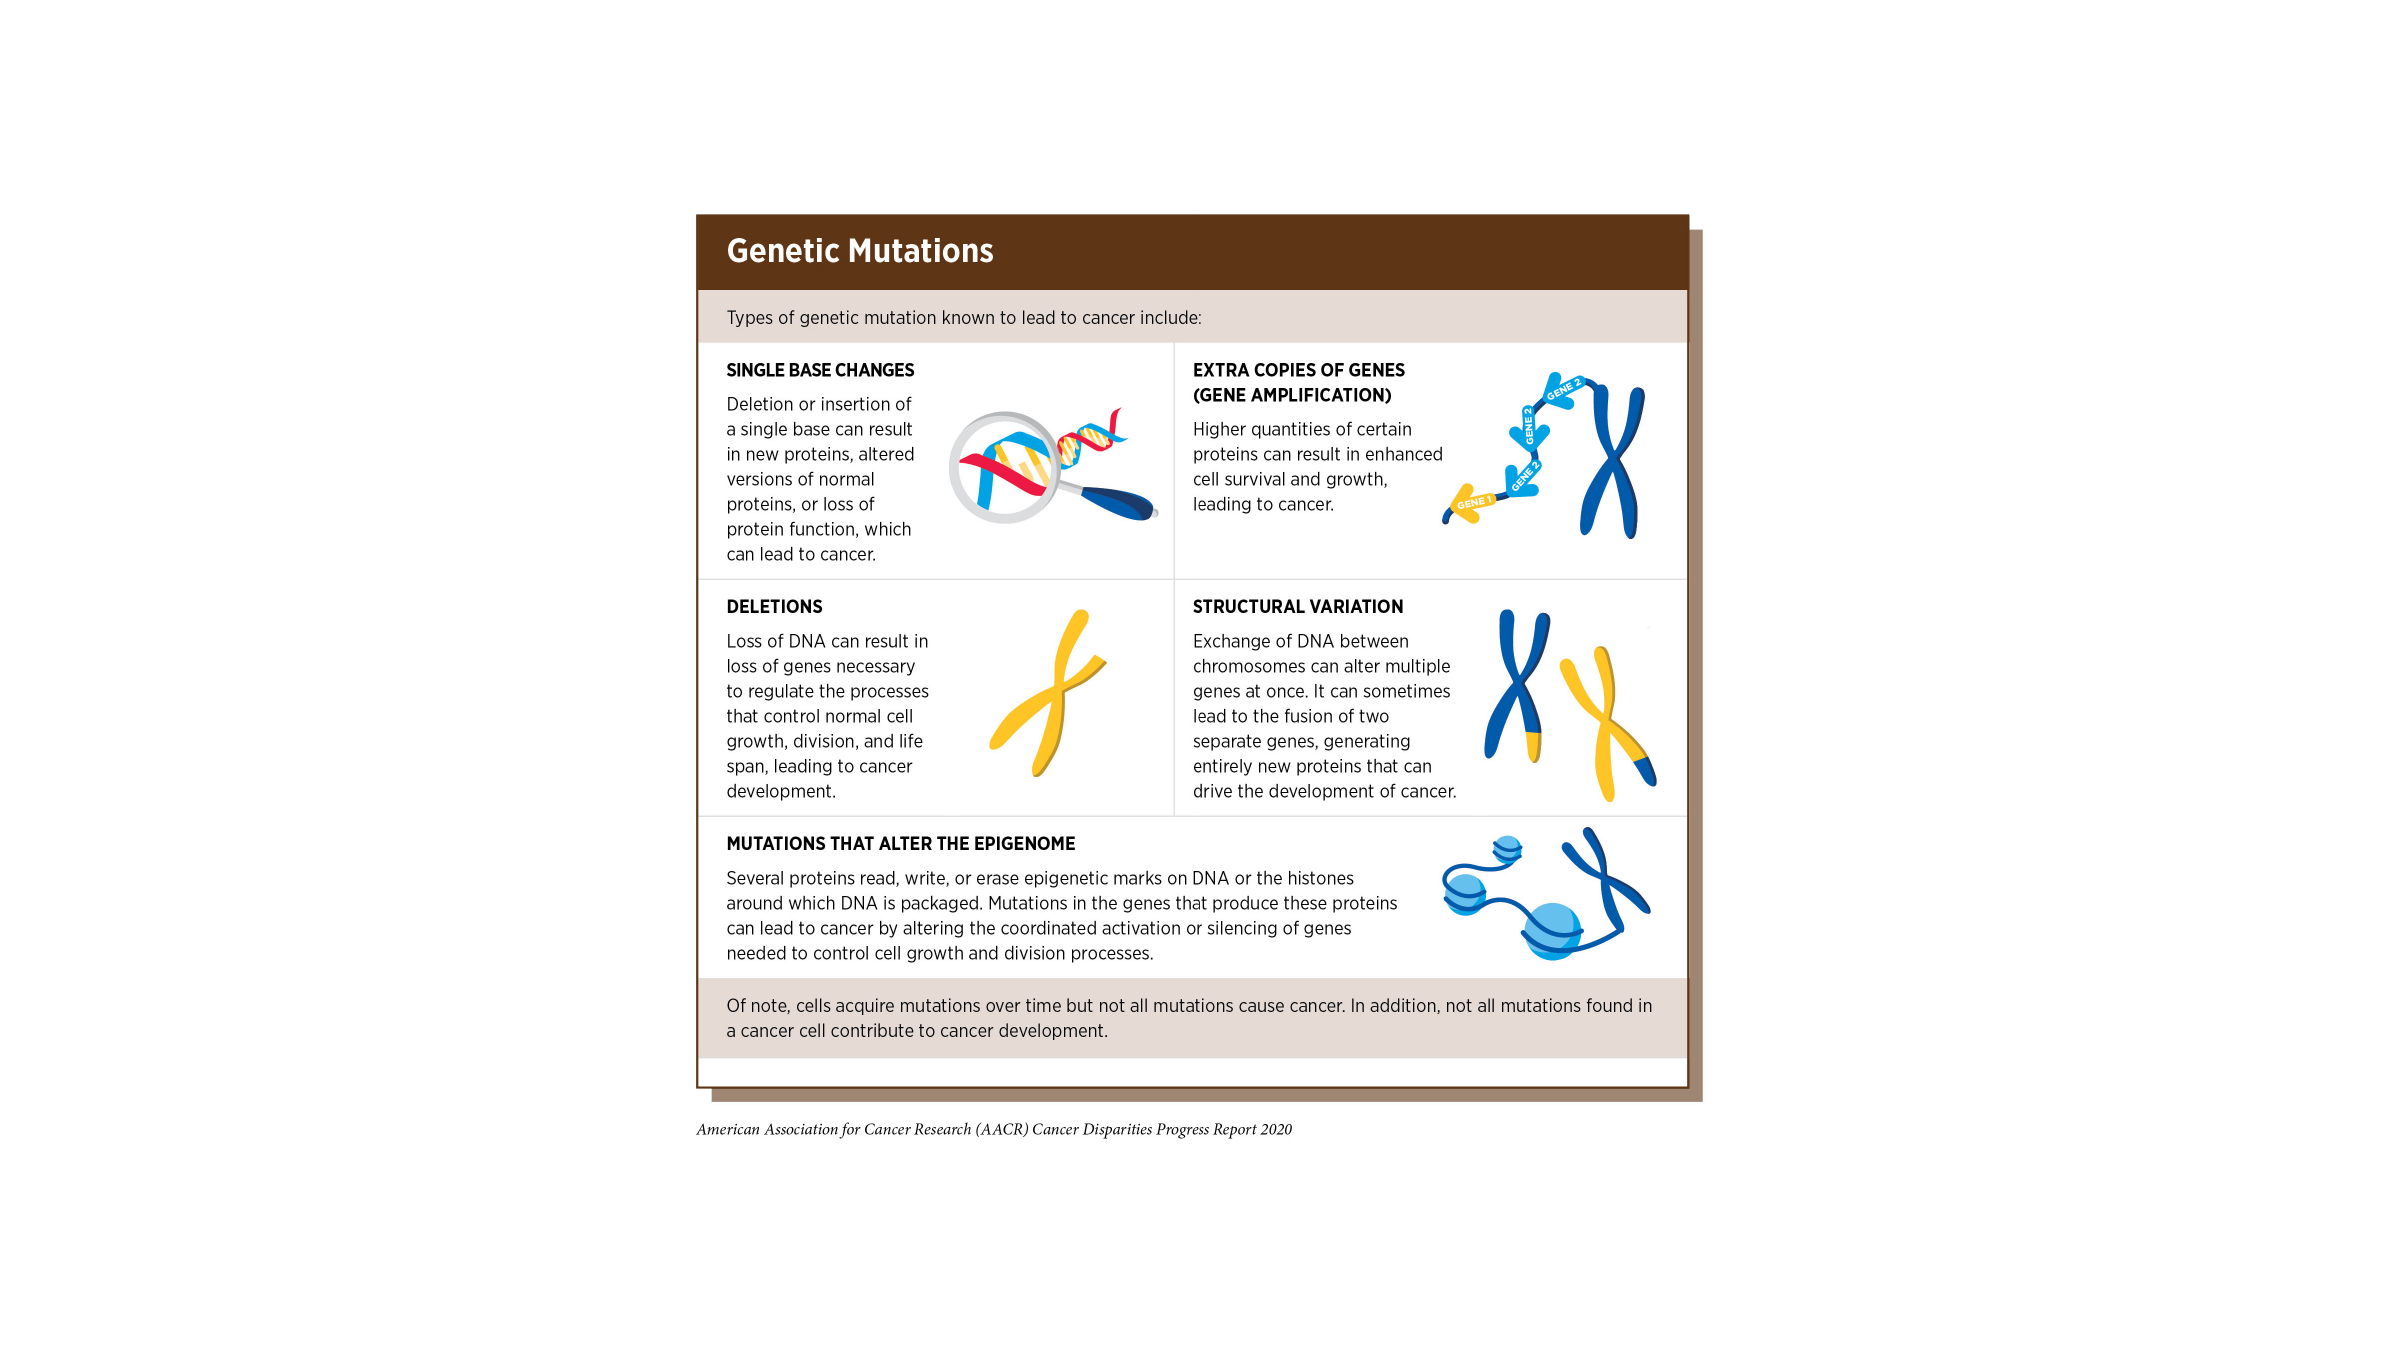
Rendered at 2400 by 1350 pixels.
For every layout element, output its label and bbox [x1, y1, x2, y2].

picture [687, 205, 1713, 1145]
